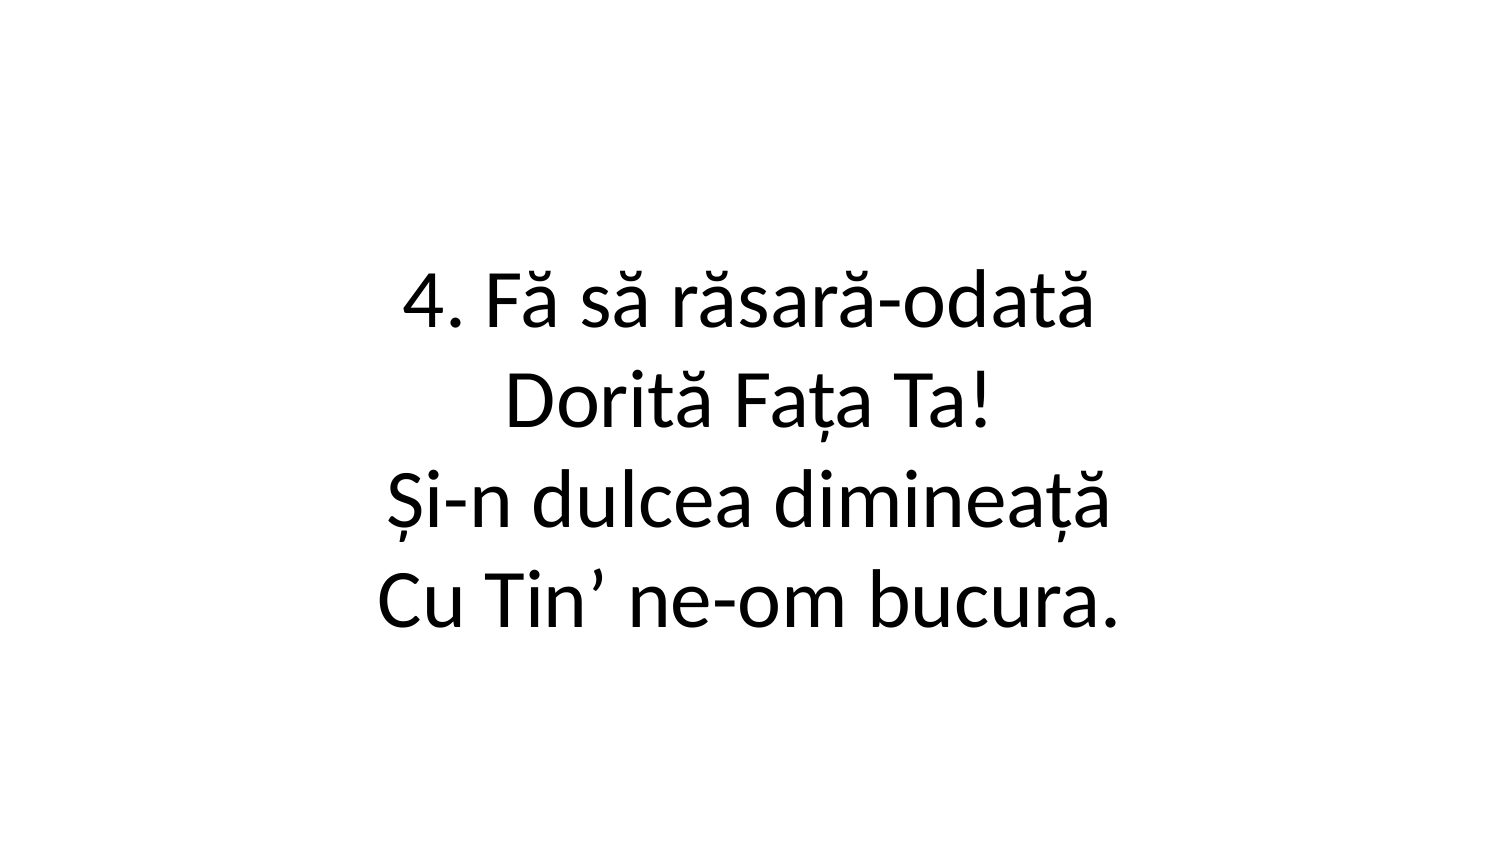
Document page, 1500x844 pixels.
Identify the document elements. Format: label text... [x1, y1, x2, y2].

text_box 4. Fă să răsară-odată Dorită Fața Ta! Și-n dulcea dimineață Cu Tin’ ne-om bucura. [362, 192, 1138, 652]
